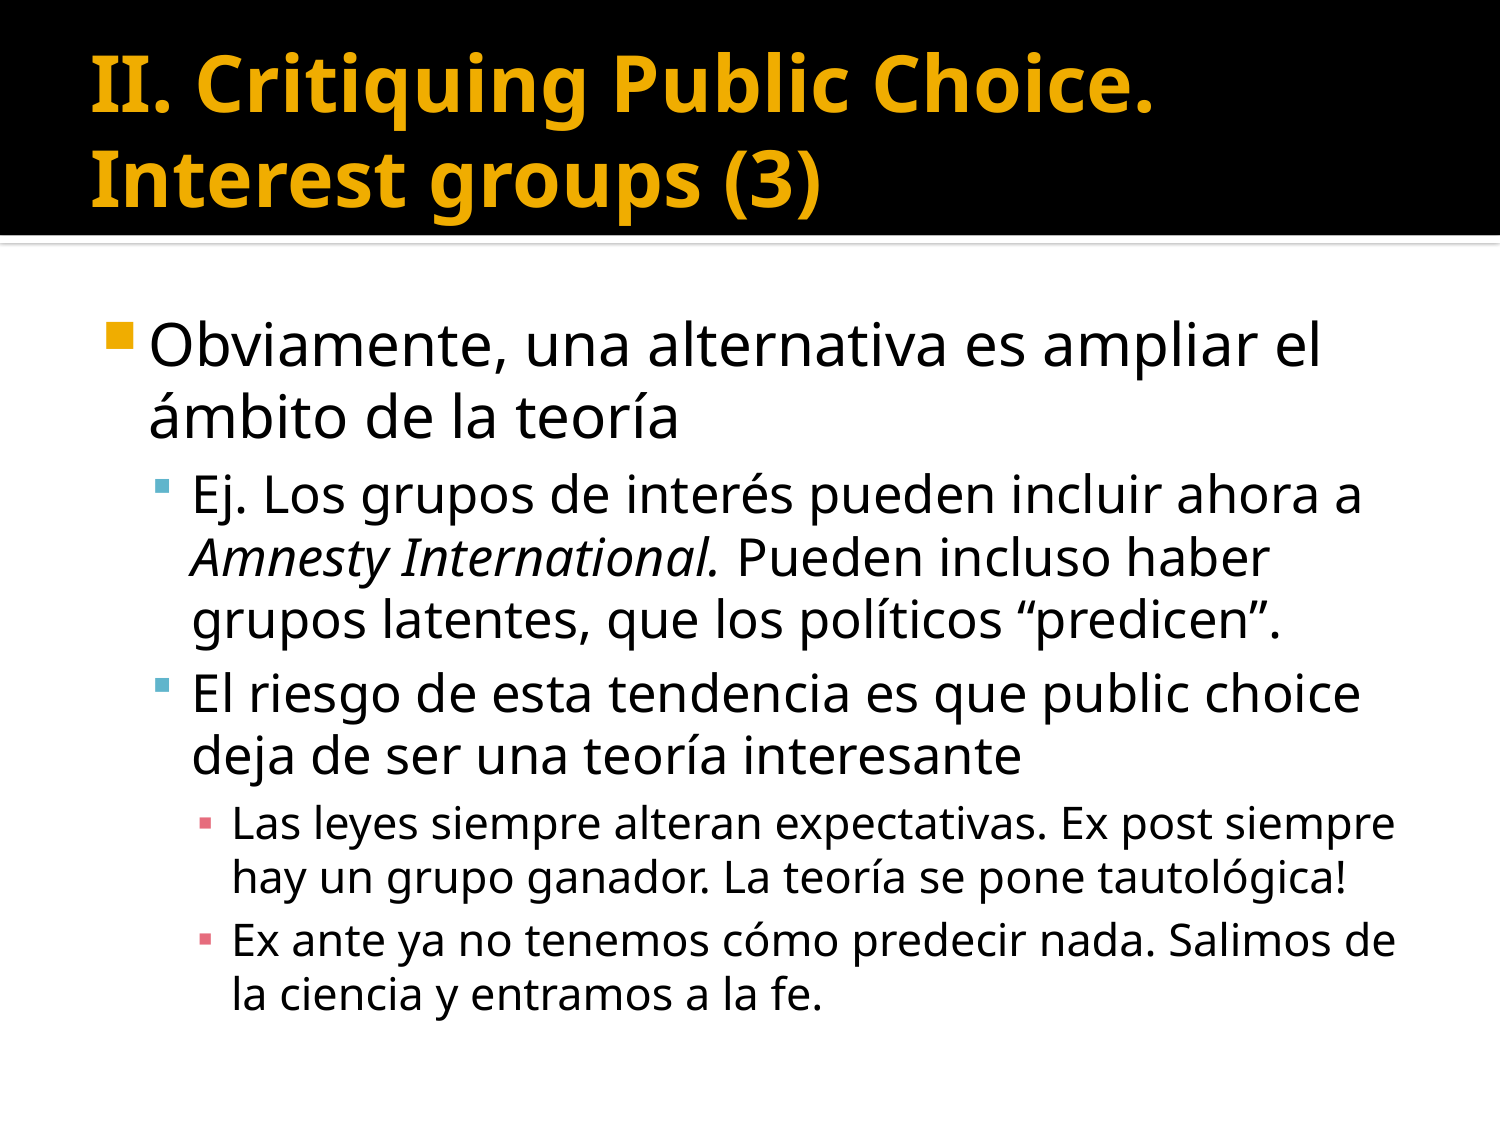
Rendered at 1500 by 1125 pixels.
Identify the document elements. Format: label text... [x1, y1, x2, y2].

title II. Critiquing Public Choice. Interest groups (3) [75, 25, 1425, 231]
list Obviamente, una alternativa es ampliar el ámbito de la teoría Ej. Los grupos de interés pueden incluir ahora a Amnesty International. Pueden incluso haber grupos latentes, que los políticos “predicen”. El riesgo de esta tendencia es que public choice deja de ser una teoría interesante Las leyes siempre alteran expectativas. Ex post siempre hay un grupo ganador. La teoría se pone tautológica! Ex ante ya no tenemos cómo predecir nada. Salimos de la ciencia y entramos a la fe. [75, 291, 1425, 1050]
